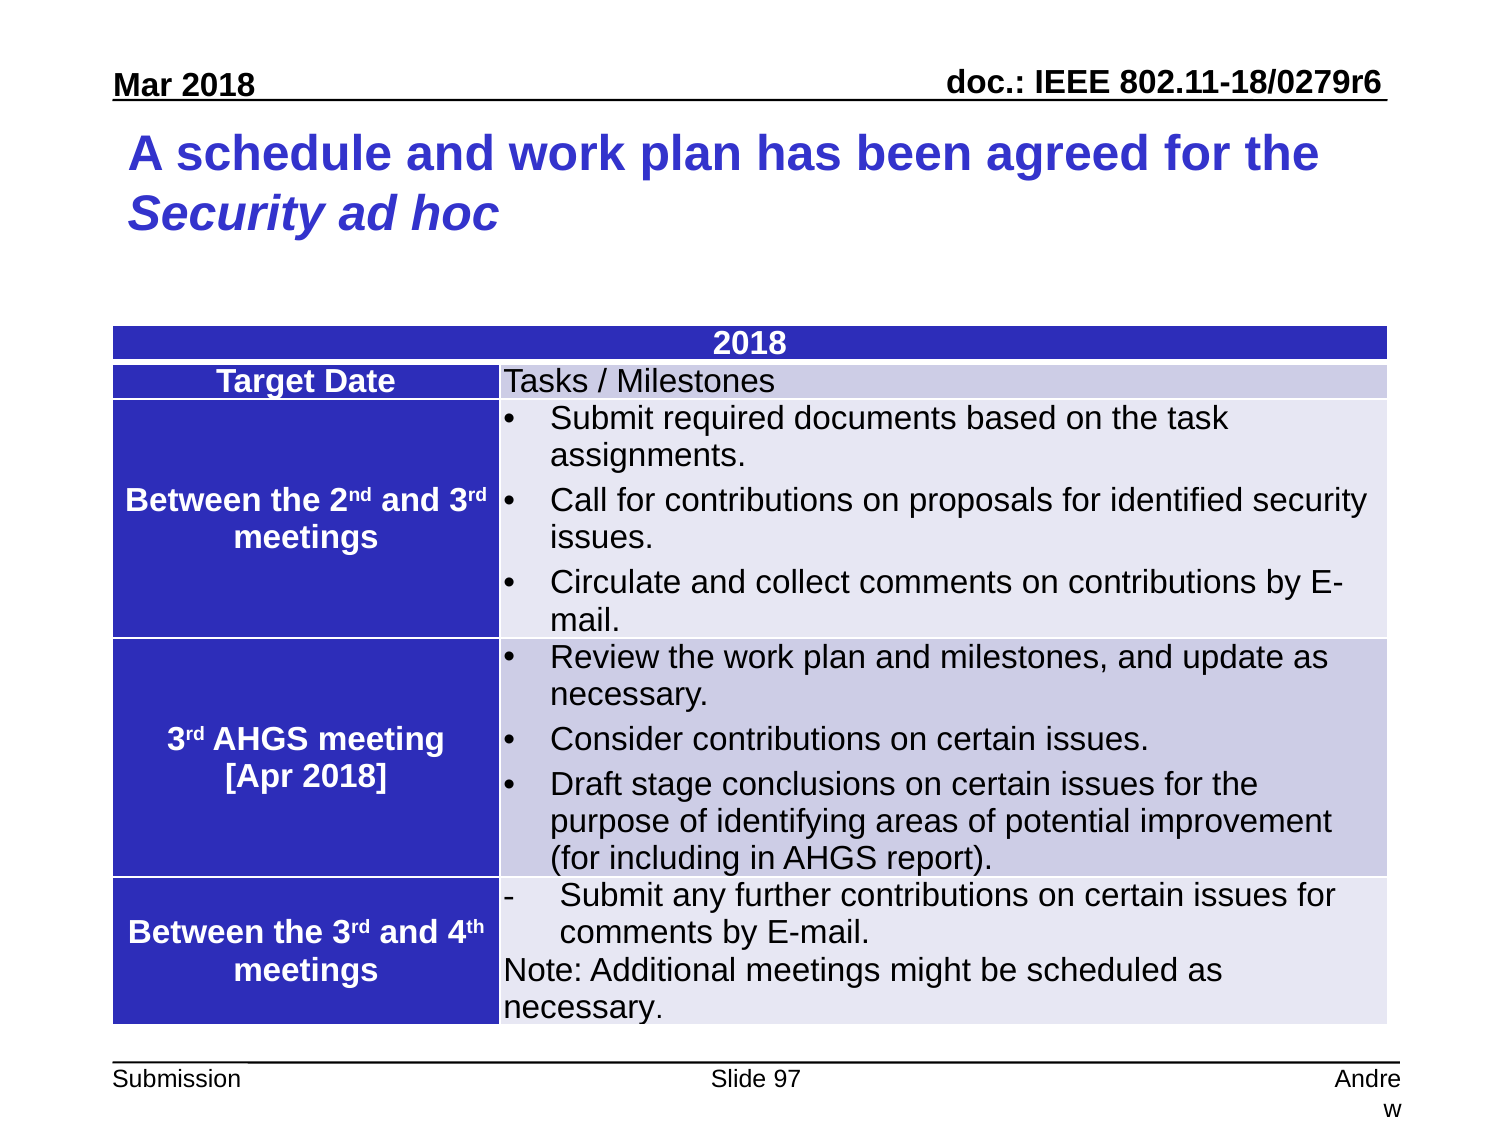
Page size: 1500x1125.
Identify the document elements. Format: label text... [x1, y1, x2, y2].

title A schedule and work plan has been agreed for the Security ad hoc [112, 112, 1388, 288]
table_header 2018 [113, 326, 1387, 359]
footer Andrew Myles, Cisco [1320, 1061, 1402, 1093]
table_cell Tasks / Milestones [501, 365, 1387, 398]
slide_number Slide 97 [709, 1061, 803, 1093]
table_cell Between the 2nd and 3rd meetings [113, 400, 499, 637]
table_cell Review the work plan and milestones, and update as necessary. Consider contributions on certain issues. Draft stage conclusions on certain issues for the purpose of identifying areas of potential improvement (for including in AHGS report). [501, 639, 1387, 876]
table_cell 3rd AHGS meeting [Apr 2018] [113, 639, 499, 876]
table_cell Between the 3rd and 4th meetings [113, 878, 499, 1024]
table_cell Submit required documents based on the task assignments. Call for contributions on proposals for identified security issues. Circulate and collect comments on contributions by E-mail. [501, 400, 1387, 637]
table_cell Target Date [113, 365, 499, 398]
table_cell Submit any further contributions on certain issues for comments by E-mail. Note: Additional meetings might be scheduled as necessary. [501, 878, 1387, 1024]
